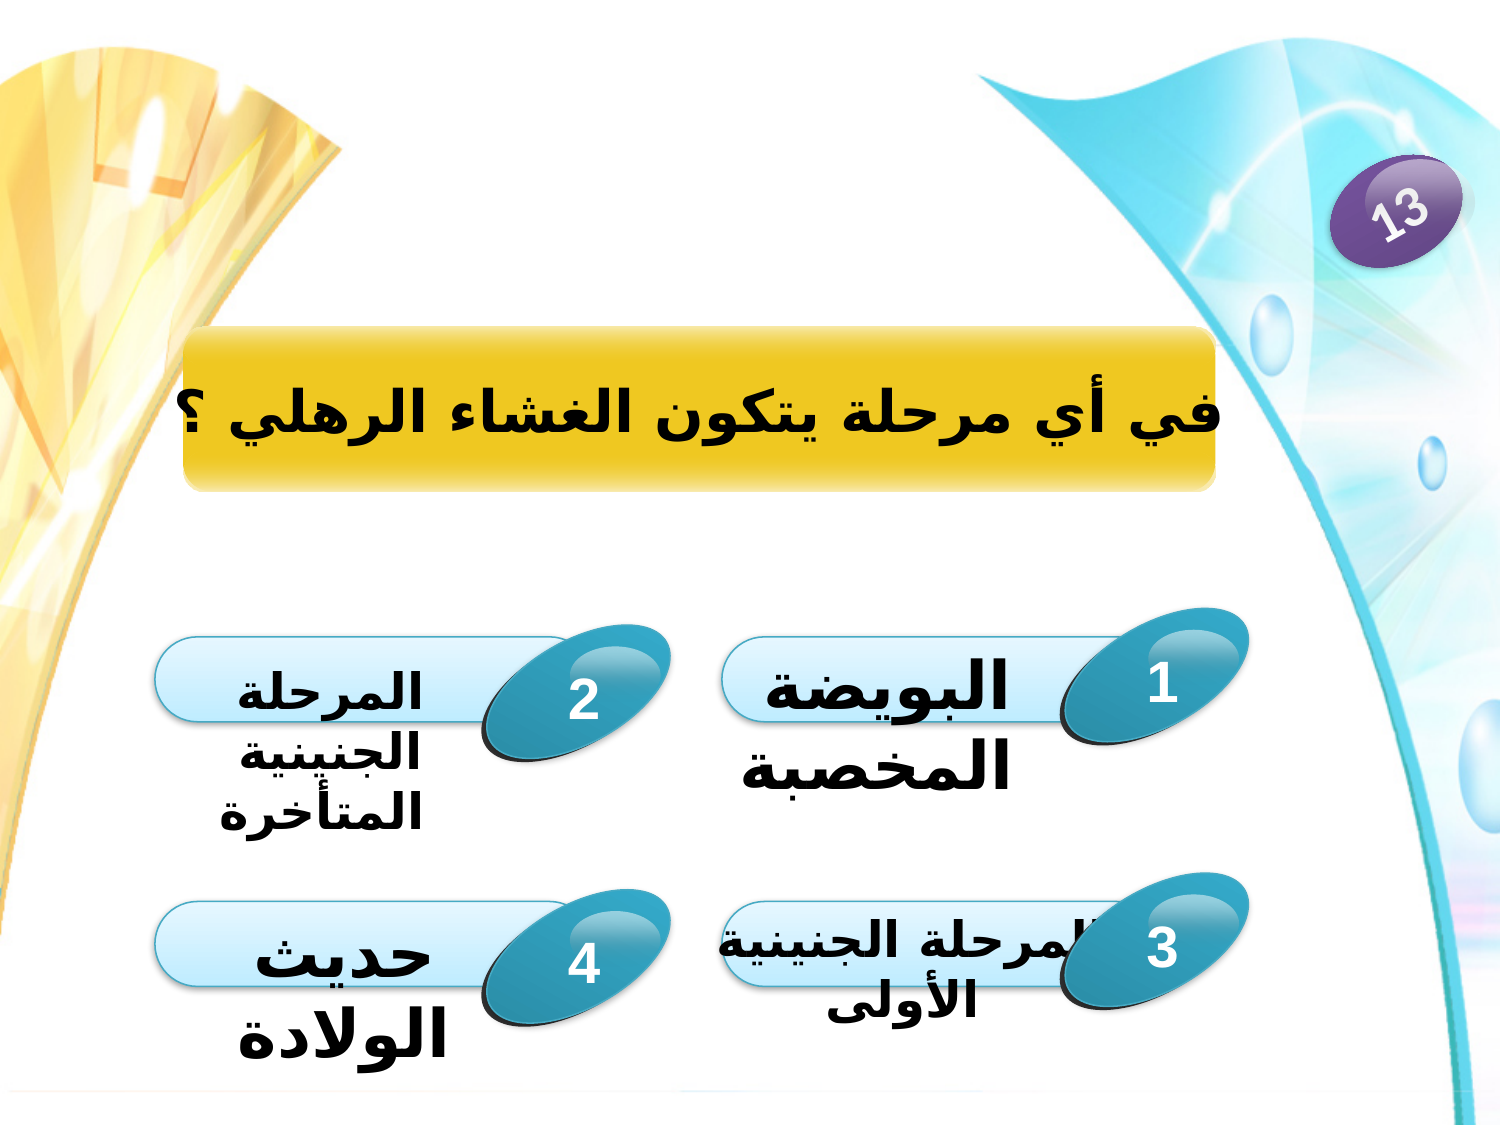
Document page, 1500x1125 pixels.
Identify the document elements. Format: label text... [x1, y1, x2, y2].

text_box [182, 325, 1216, 492]
text_box 13 [1330, 178, 1418, 268]
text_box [135, 901, 680, 1036]
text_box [691, 888, 1259, 995]
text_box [147, 636, 680, 747]
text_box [702, 623, 1259, 732]
picture [0, 0, 1500, 1125]
